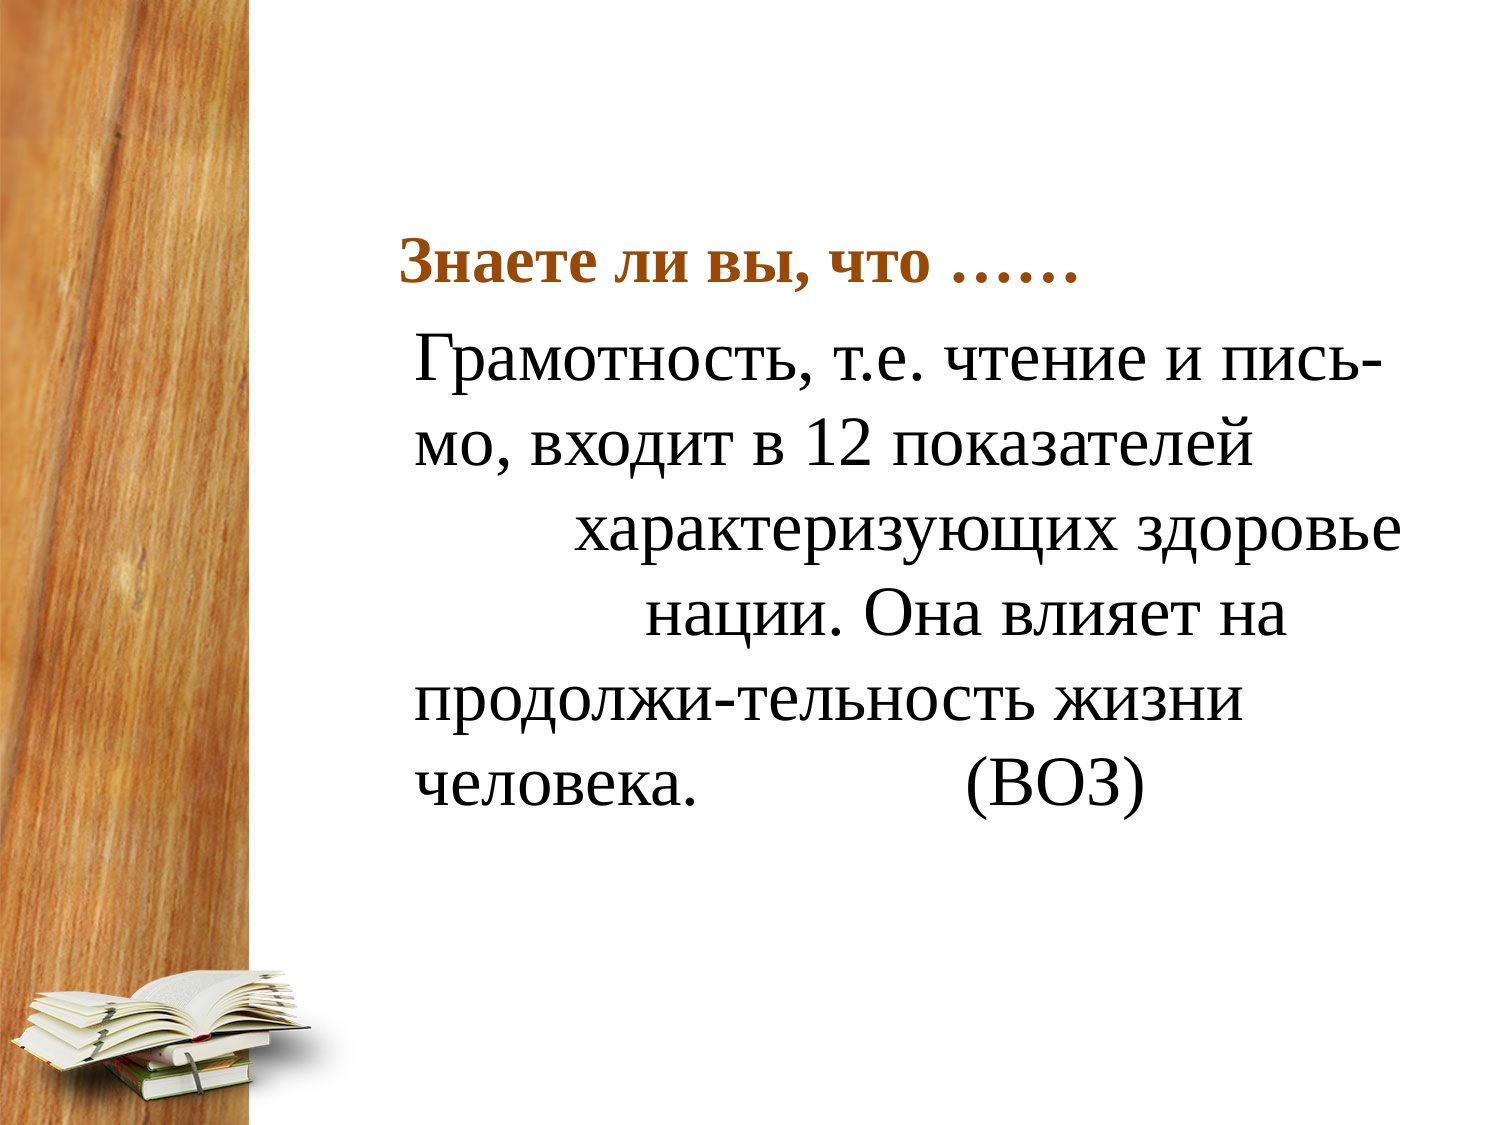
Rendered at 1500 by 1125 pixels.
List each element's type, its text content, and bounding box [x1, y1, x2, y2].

picture [0, 0, 1500, 1125]
list Знаете ли вы, что …… [383, 208, 1425, 303]
list Грамотность, т.е. чтение и пись-мо, входит в 12 показателей характеризующих здоровье нации. Она влияет на продолжи-тельность жизни человека. (ВОЗ) [350, 302, 1424, 984]
